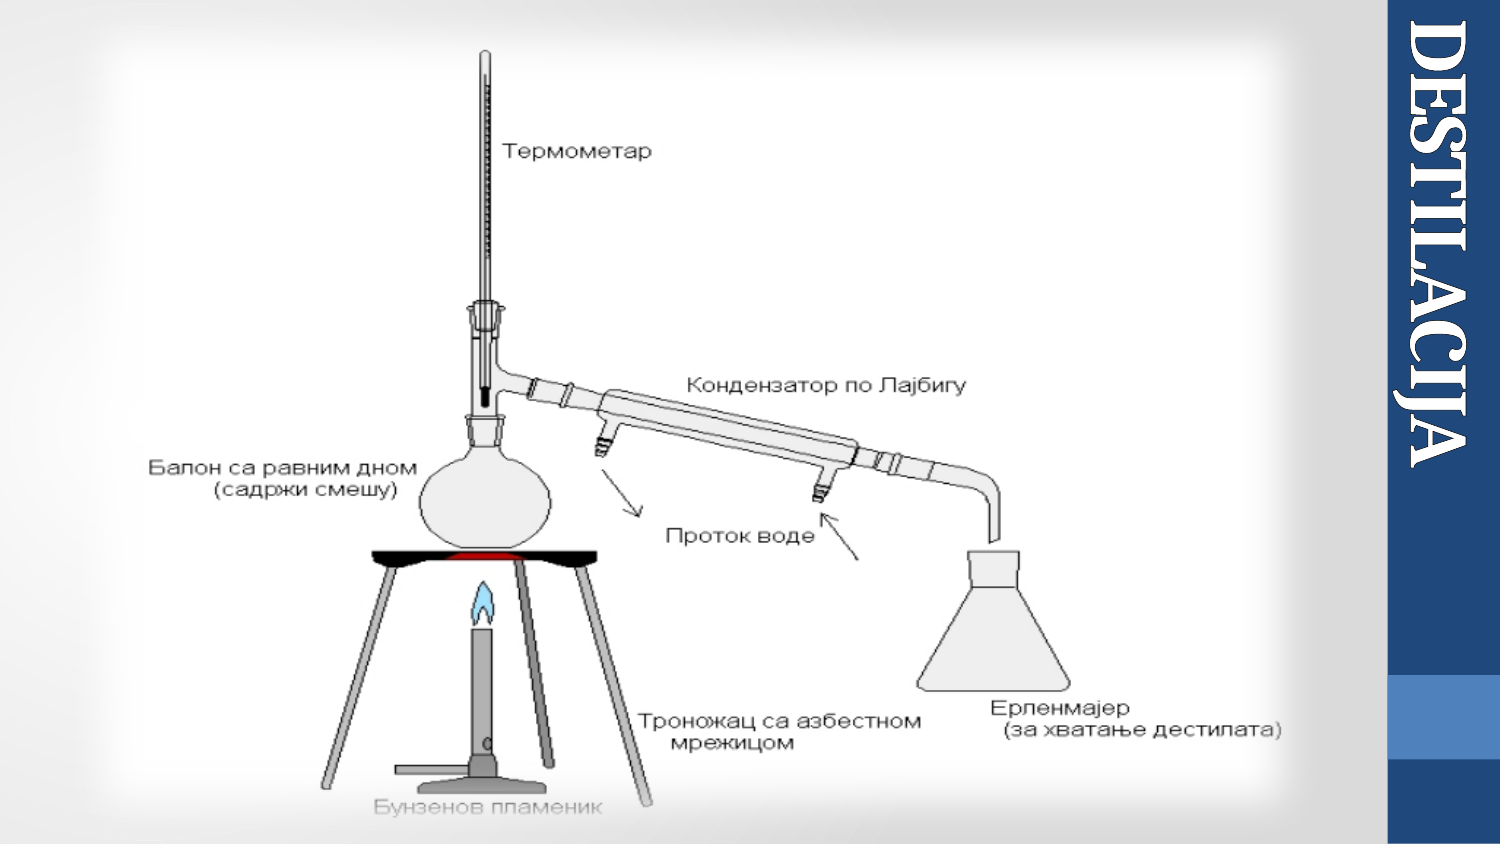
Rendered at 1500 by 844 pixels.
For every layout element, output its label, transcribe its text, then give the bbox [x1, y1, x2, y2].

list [61, 0, 1326, 844]
title DESTILACIJA [1412, 2, 1476, 631]
